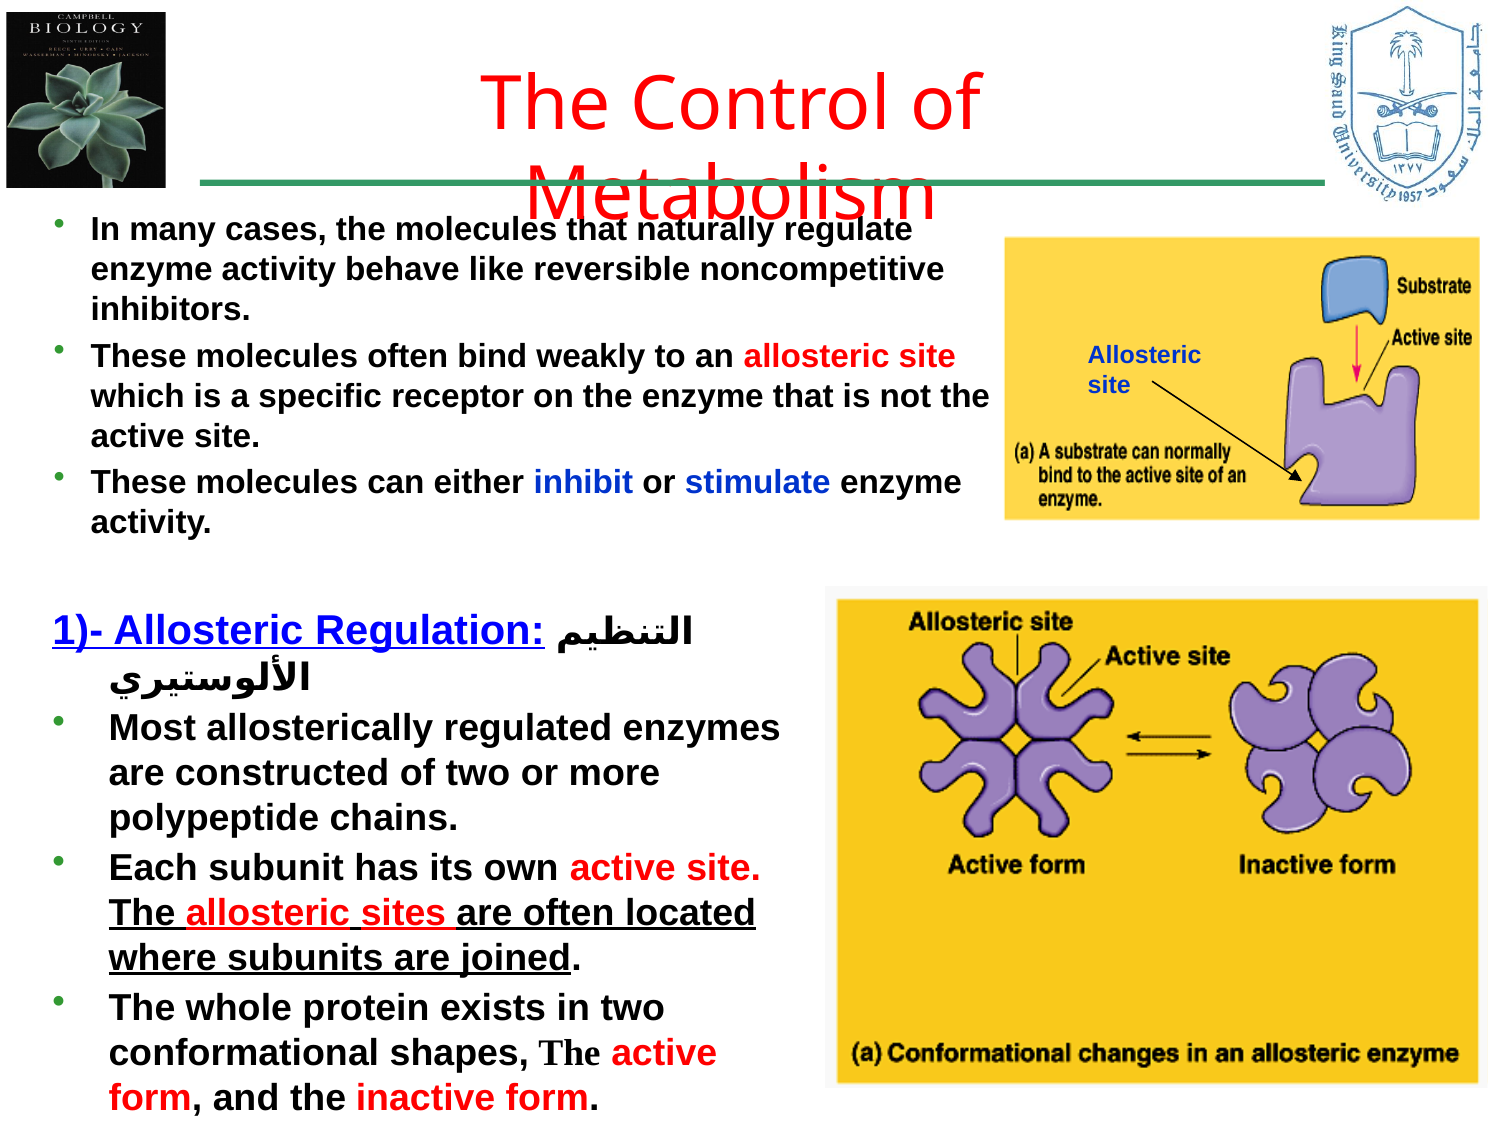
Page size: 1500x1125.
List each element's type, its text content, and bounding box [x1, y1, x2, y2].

text_box 1)- Allosteric Regulation: التنظيم الألوستيري Most allosterically regulated enzymes are constructed of two or more polypeptide chains. Each subunit has its own active site. The allosteric sites are often located where subunits are joined. The whole protein exists in two conformational shapes, The active form, and the inactive form. [37, 595, 825, 1125]
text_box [5, 0, 1488, 209]
list In many cases, the molecules that naturally regulate enzyme activity behave like reversible noncompetitive inhibitors. These molecules often bind weakly to an allosteric site which is a specific receptor on the enzyme that is not the active site. These molecules can either inhibit or stimulate enzyme activity. [37, 216, 1038, 595]
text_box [999, 224, 1488, 526]
text_box The Control of Metabolism [312, 216, 1150, 243]
picture [824, 585, 1488, 1088]
